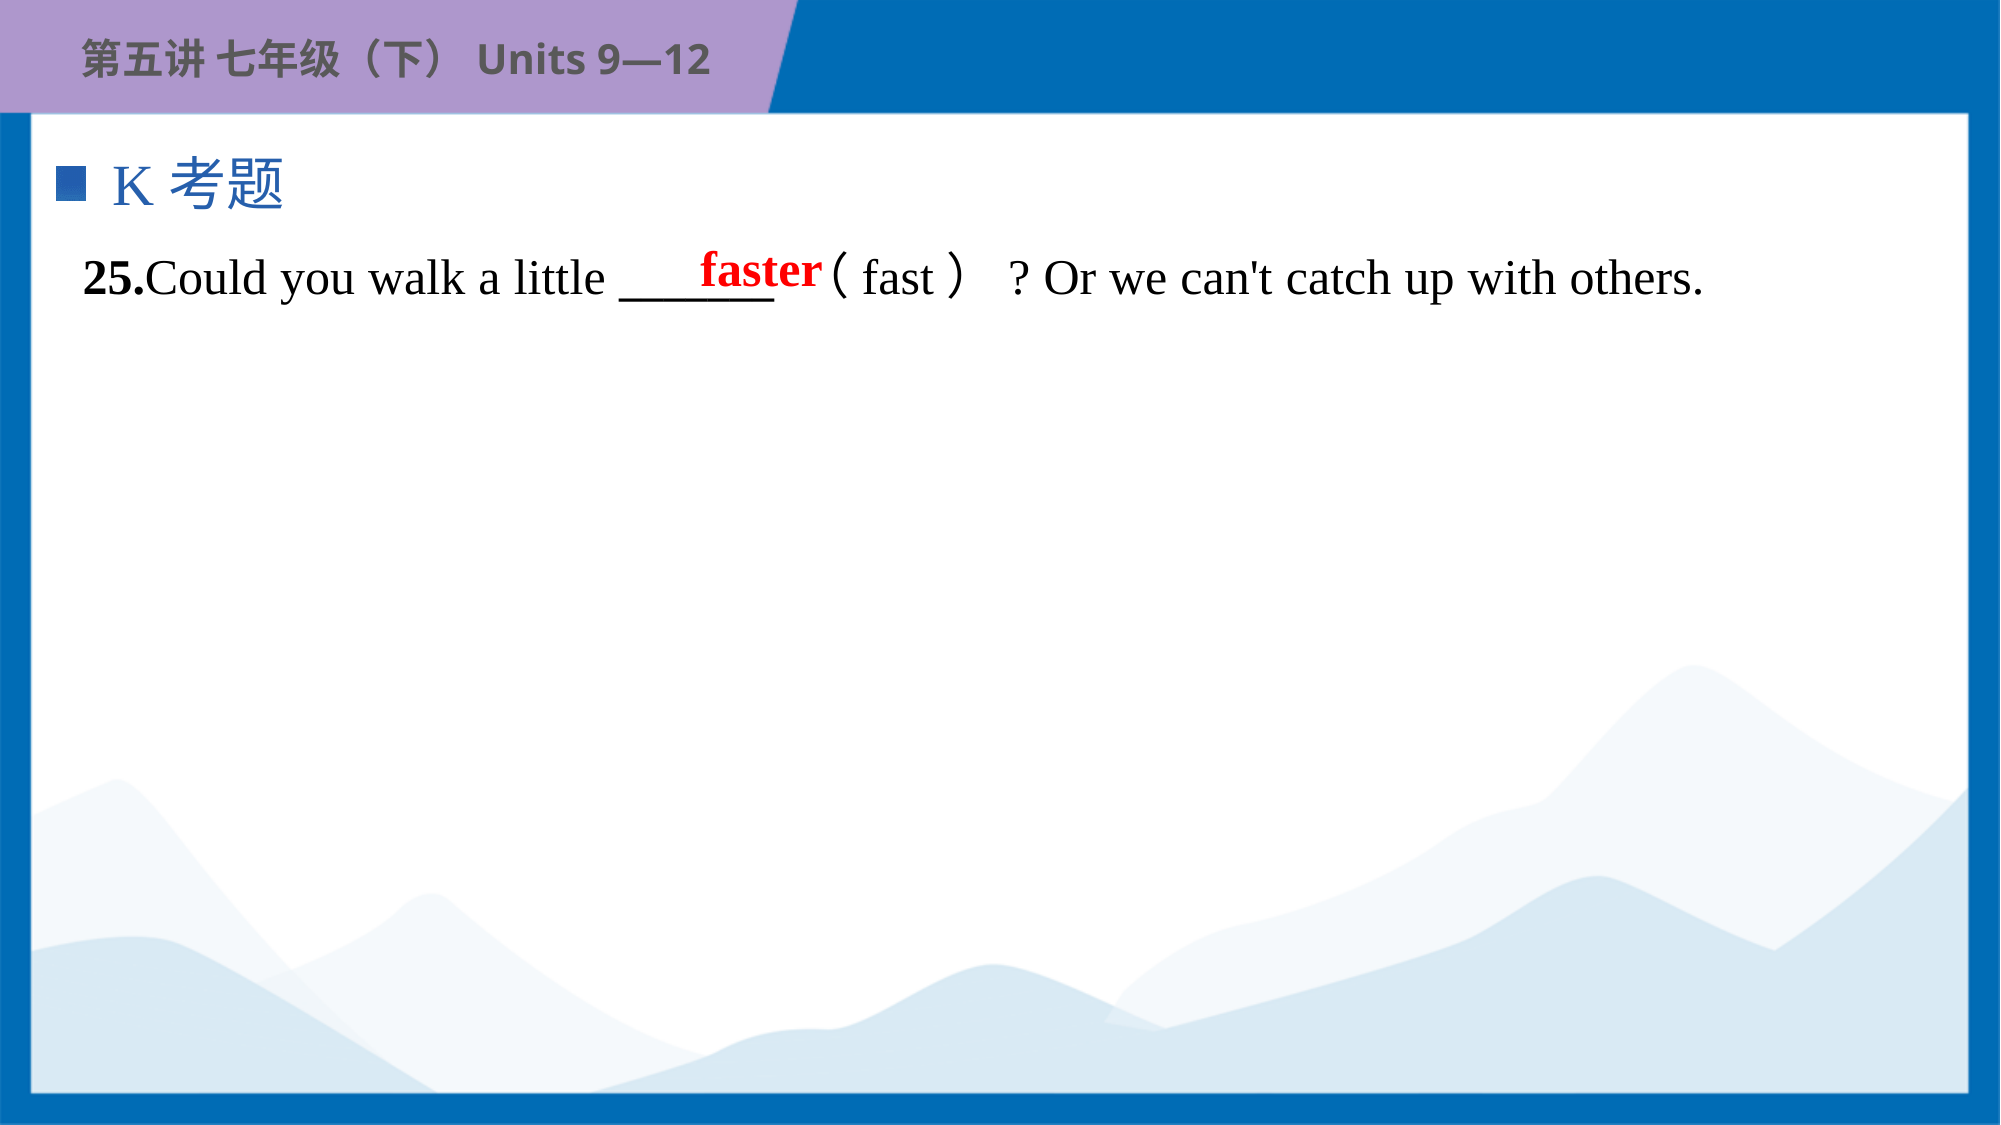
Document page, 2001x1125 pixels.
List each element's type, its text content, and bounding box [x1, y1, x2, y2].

text_box 25.Could you walk a little _______ （fast）? Or we can't catch up with others. [82, 216, 1917, 295]
text_box K考题 [112, 146, 1917, 216]
text_box faster [682, 208, 841, 287]
picture [0, 0, 2000, 1125]
